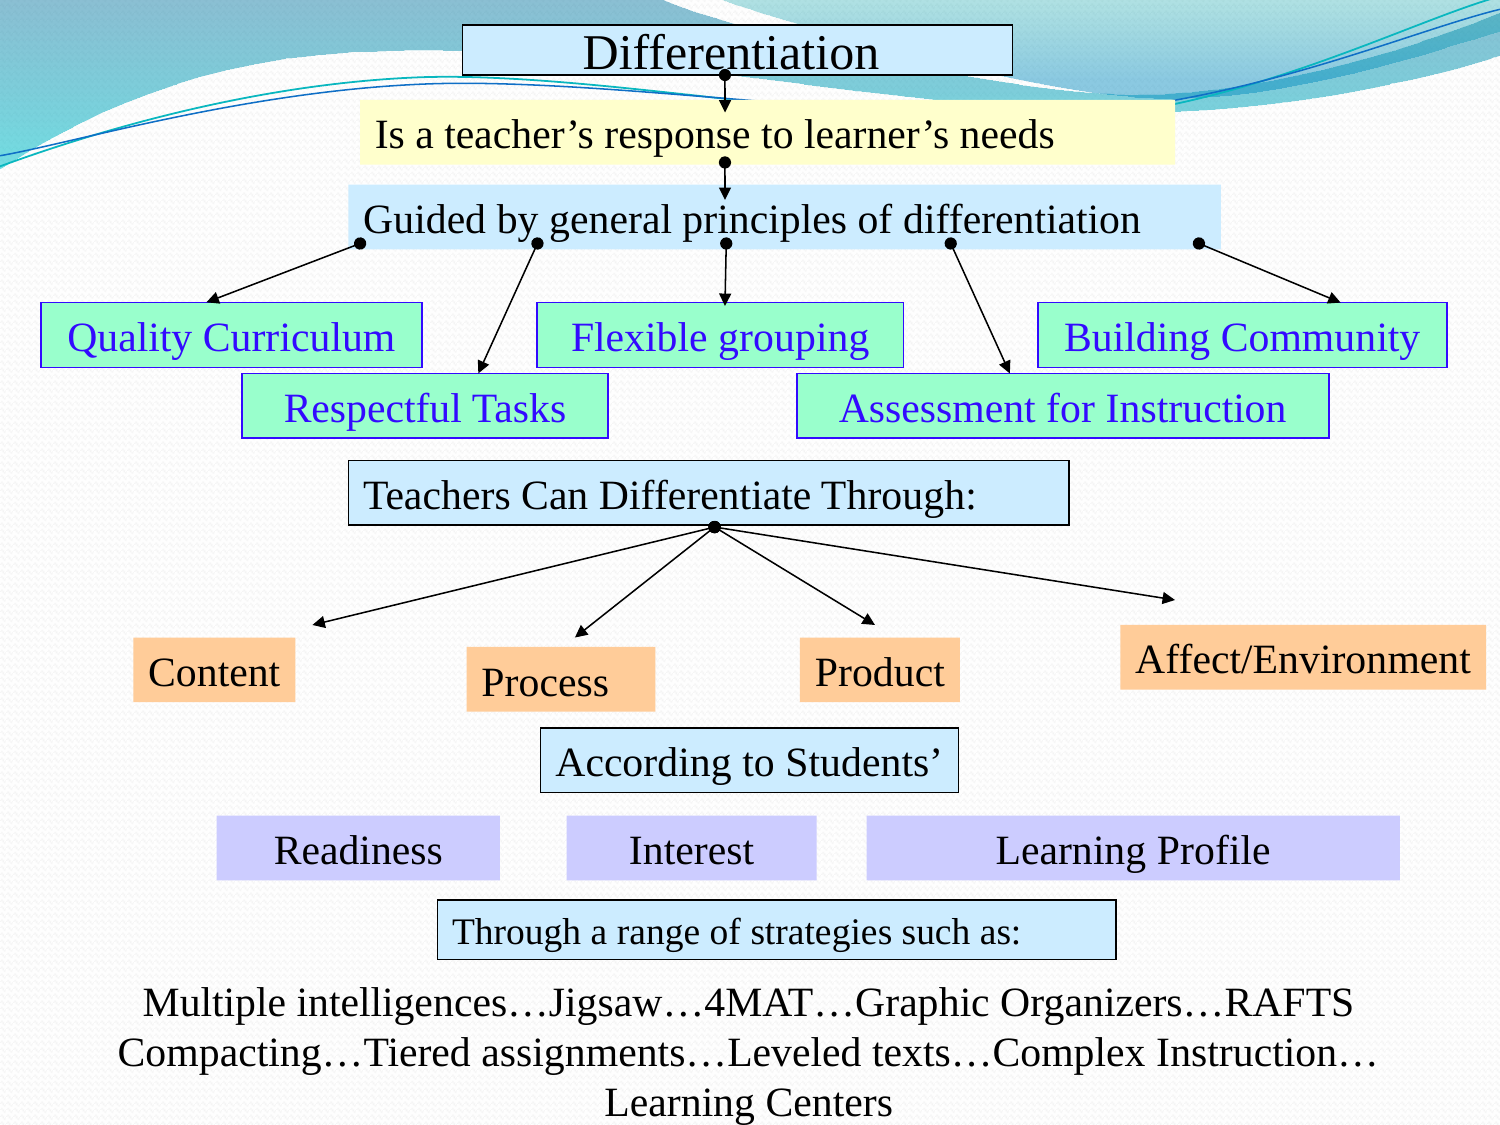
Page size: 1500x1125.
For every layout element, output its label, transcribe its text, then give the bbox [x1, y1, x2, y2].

text_box Content [133, 637, 296, 703]
text_box Respectful Tasks [242, 373, 609, 439]
text_box [718, 237, 733, 306]
text_box [718, 68, 732, 113]
text_box Building Community [1038, 302, 1447, 368]
text_box Interest [566, 815, 817, 881]
text_box Quality Curriculum [41, 302, 423, 368]
text_box Assessment for Instruction [797, 373, 1329, 439]
text_box [206, 237, 367, 304]
text_box [708, 520, 1175, 605]
text_box Product [799, 637, 960, 703]
text_box Readiness [216, 815, 500, 881]
text_box [718, 156, 732, 200]
text_box Flexible grouping [537, 302, 904, 368]
text_box [574, 531, 709, 638]
text_box Is a teacher’s response to learner’s needs [360, 99, 1176, 165]
text_box [312, 528, 708, 629]
text_box Multiple intelligences…Jigsaw…4MAT…Graphic Organizers…RAFTS Compacting…Tiered assignments…Leveled texts…Complex Instruction… Learning Centers [22, 967, 1475, 1125]
text_box Learning Profile [866, 815, 1400, 881]
text_box Process [466, 646, 656, 712]
text_box Through a range of strategies such as: [437, 899, 1117, 960]
text_box According to Students’ [540, 727, 959, 793]
text_box [720, 530, 875, 625]
text_box Differentiation [462, 24, 1013, 75]
text_box Guided by general principles of differentiation [348, 184, 1221, 250]
text_box [944, 237, 1011, 374]
text_box [1192, 237, 1341, 304]
text_box Teachers Can Differentiate Through: [348, 460, 1069, 526]
text_box Affect/Environment [1120, 624, 1487, 690]
text_box [477, 237, 544, 374]
